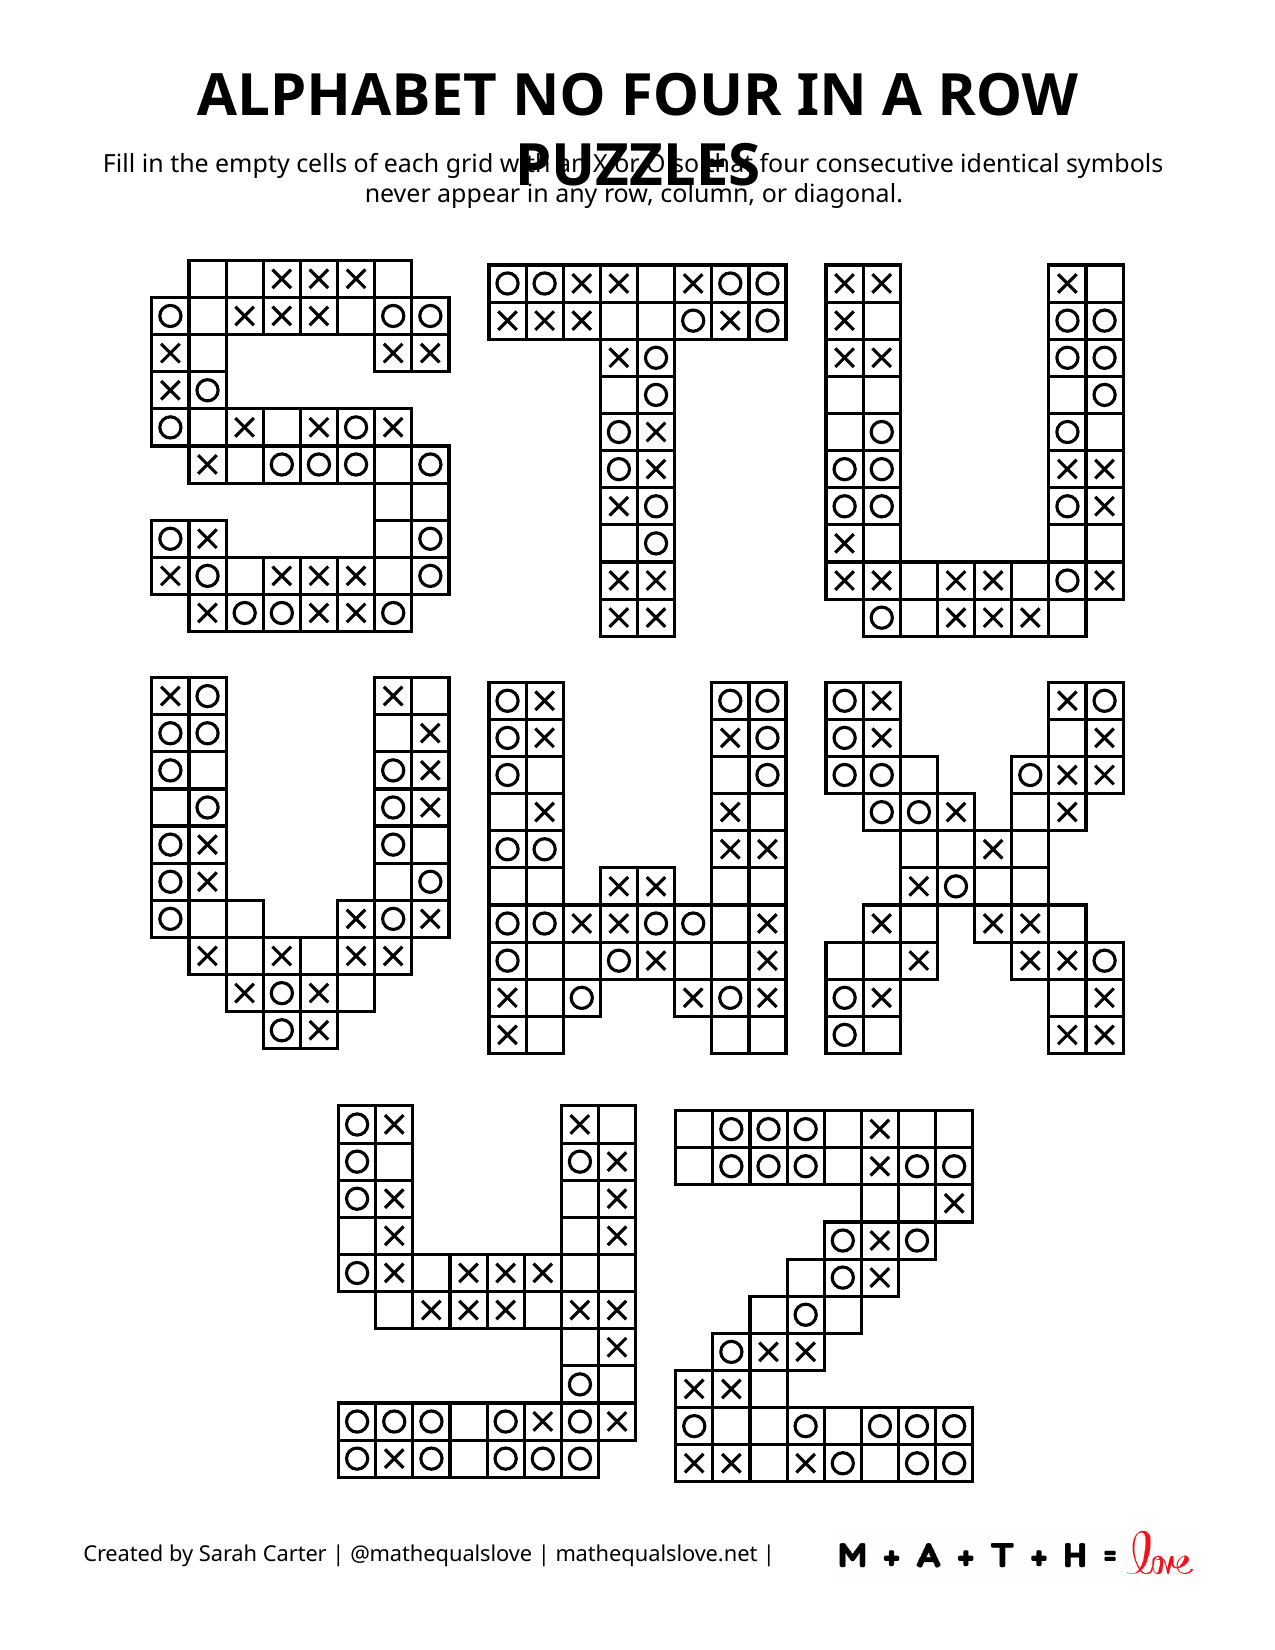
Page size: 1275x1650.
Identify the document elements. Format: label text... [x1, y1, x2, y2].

text_box Fill in the empty cells of each grid with an X or O so that four consecutive identical symbols never appear in any row, column, or diagonal. [0, 140, 1275, 216]
picture [826, 1528, 1203, 1579]
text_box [151, 259, 1124, 1483]
text_box ALPHABET NO FOUR IN A ROW PUZZLES [65, 50, 1210, 140]
text_box Created by Sarah Carter | @mathequalslove | mathequalslove.net | [68, 1532, 826, 1574]
